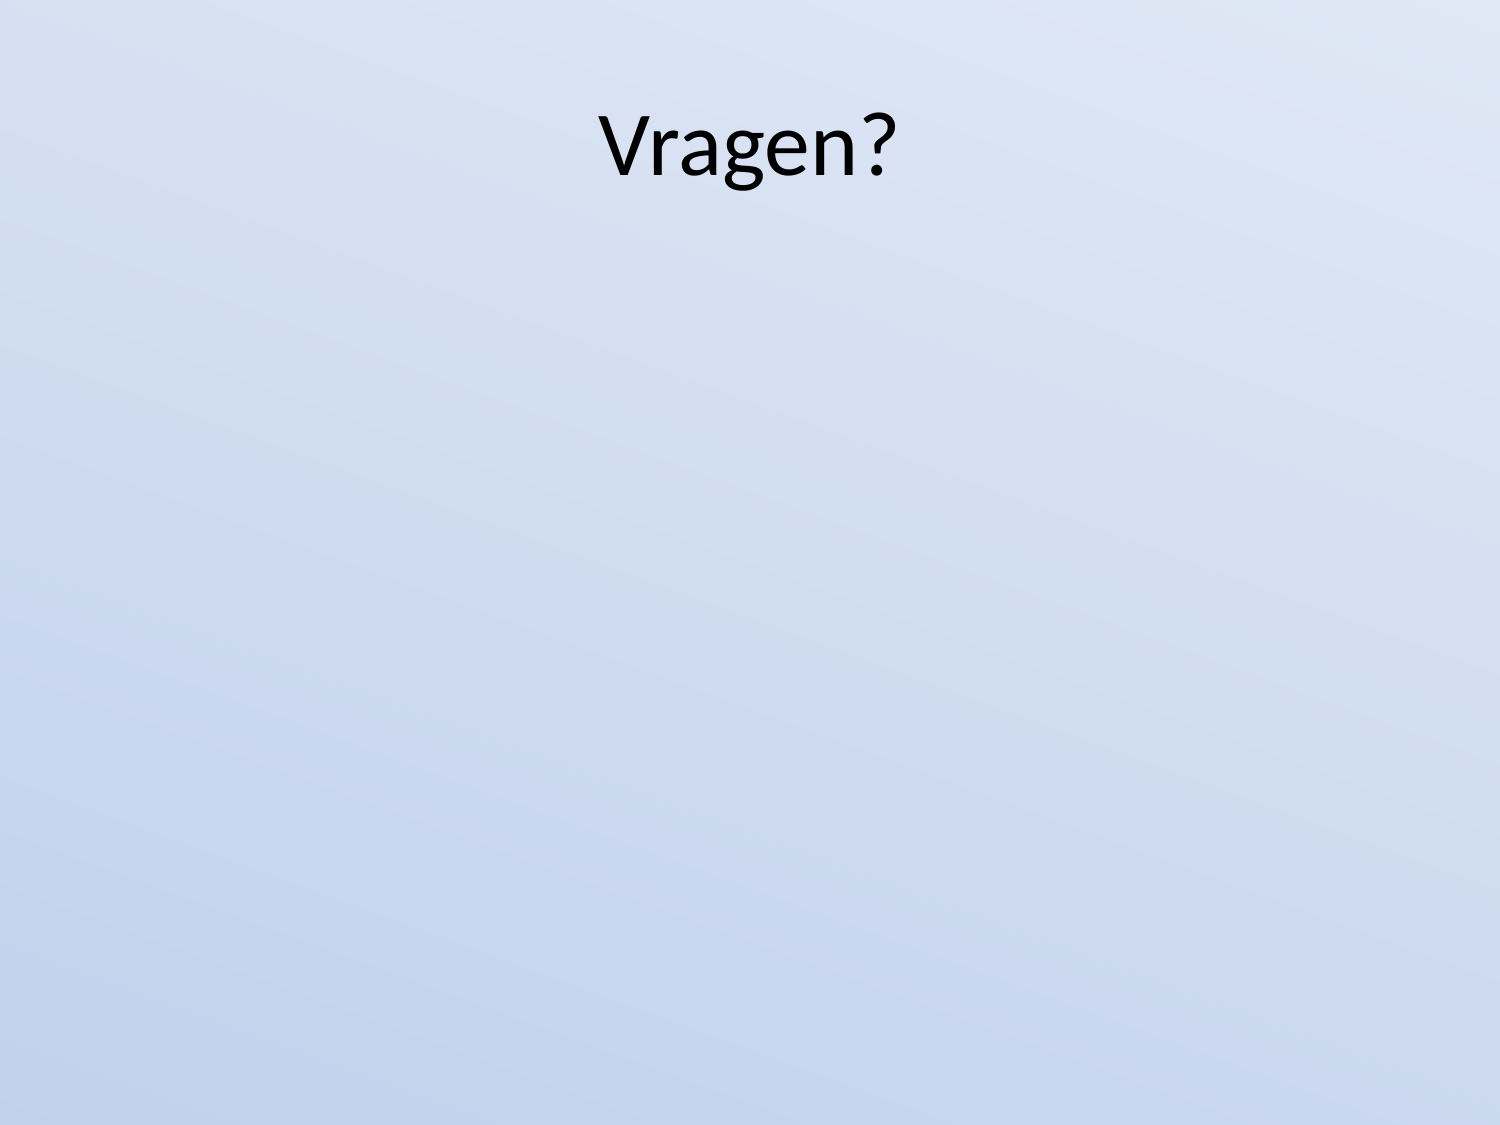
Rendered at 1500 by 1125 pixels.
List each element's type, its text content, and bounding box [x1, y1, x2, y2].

title Vragen? [75, 45, 1425, 233]
